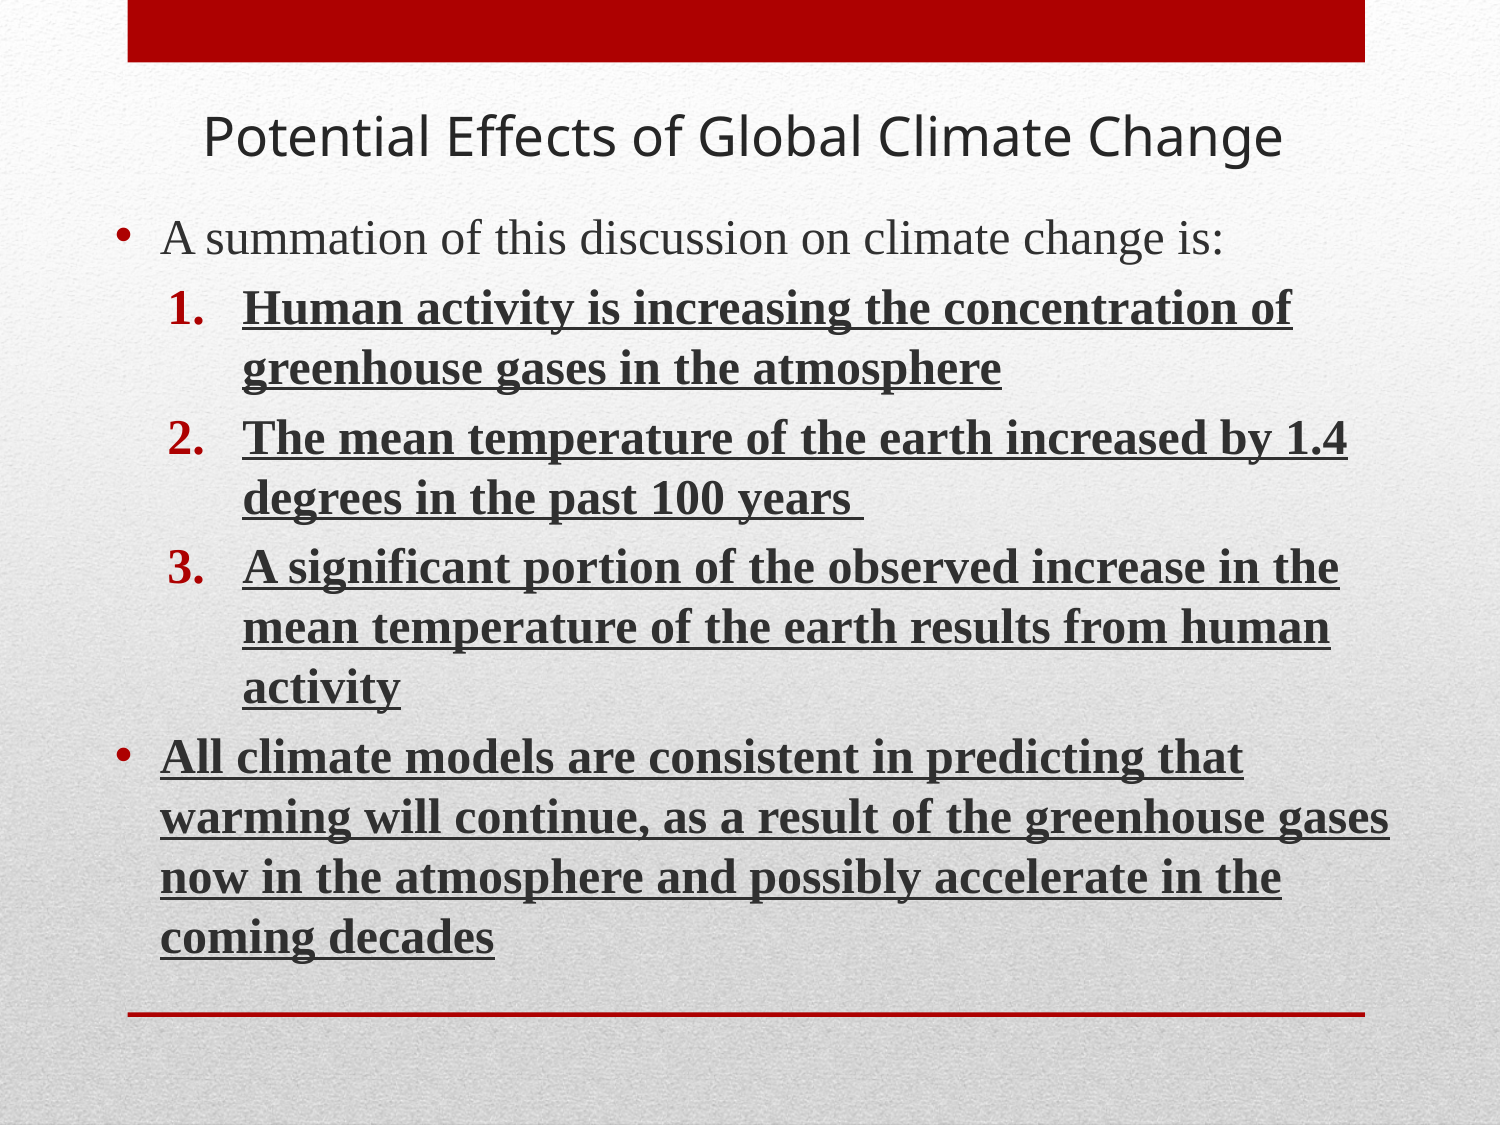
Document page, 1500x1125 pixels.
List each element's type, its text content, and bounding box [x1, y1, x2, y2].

title Potential Effects of Global Climate Change [125, 62, 1363, 175]
list A summation of this discussion on climate change is: Human activity is increasing the concentration of greenhouse gases in the atmosphere The mean temperature of the earth increased by 1.4 degrees in the past 100 years A significant portion of the observed increase in the mean temperature of the earth results from human activity All climate models are consistent in predicting that warming will continue, as a result of the greenhouse gases now in the atmosphere and possibly accelerate in the coming decades [99, 174, 1425, 994]
